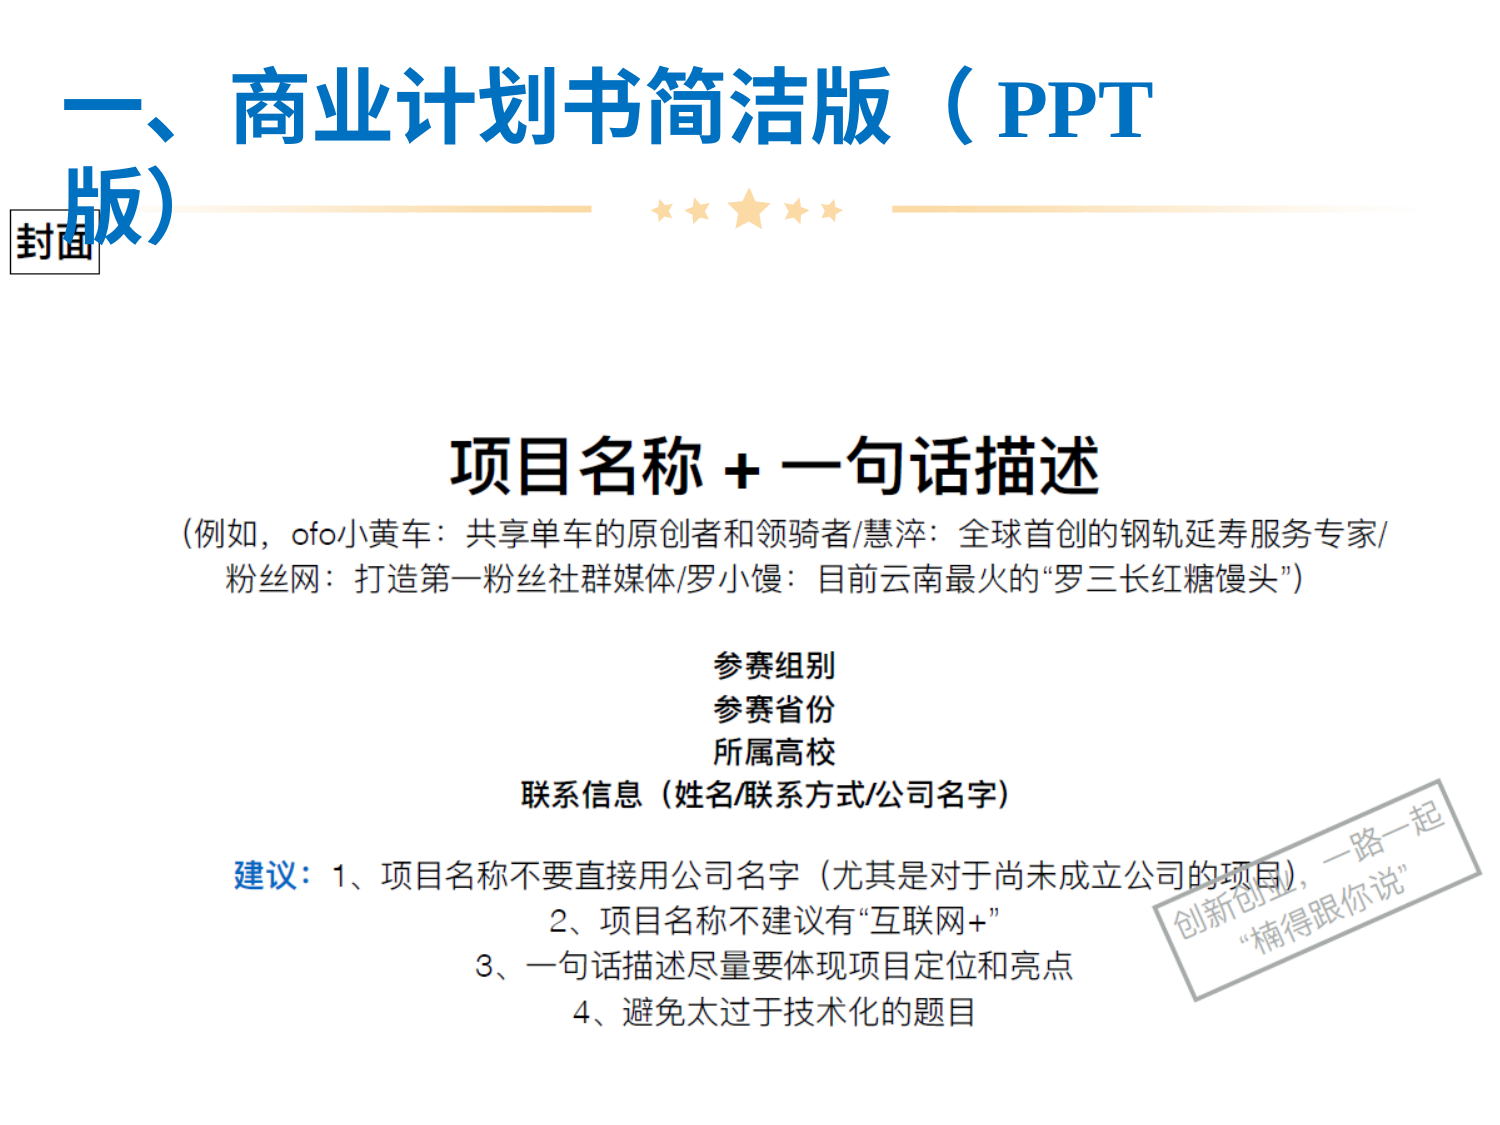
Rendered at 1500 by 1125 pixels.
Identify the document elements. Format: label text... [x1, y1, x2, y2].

picture [0, 187, 1492, 1032]
text_box 一、商业计划书简洁版（PPT版） [46, 46, 1336, 200]
